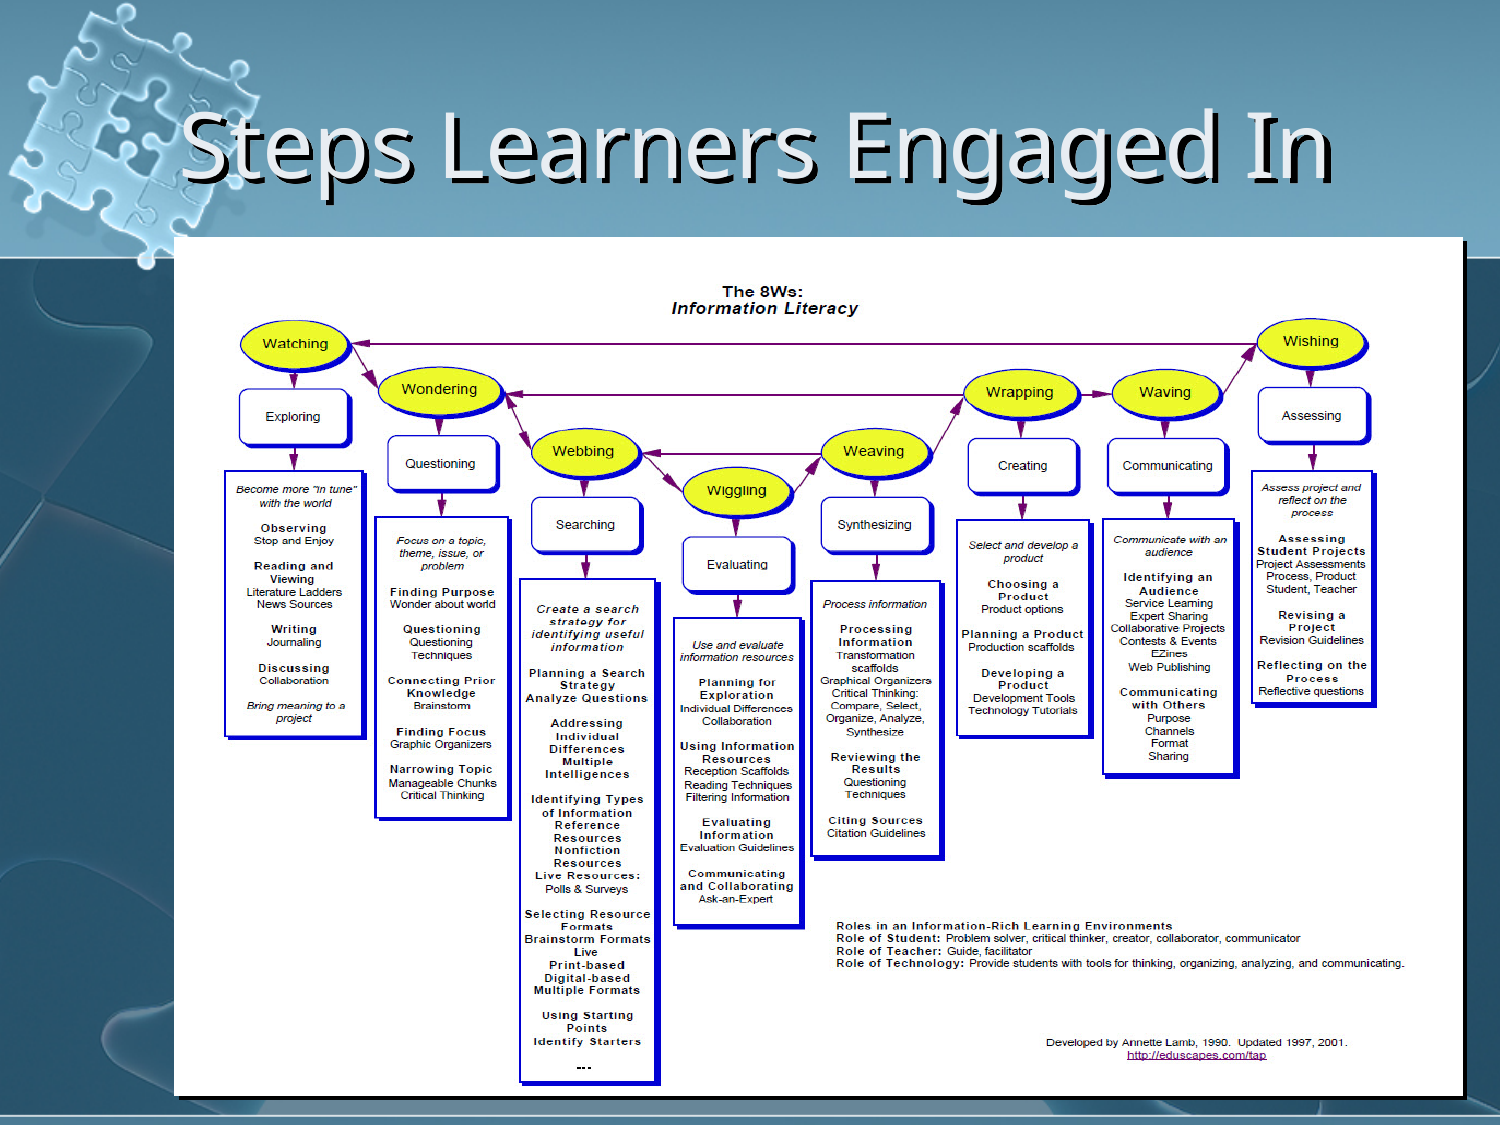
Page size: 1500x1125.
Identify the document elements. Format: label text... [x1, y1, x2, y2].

picture [0, 0, 1500, 1125]
text_box [74, 1004, 169, 1088]
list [174, 237, 1463, 1096]
title Steps Learners Engaged In [124, 54, 1388, 230]
